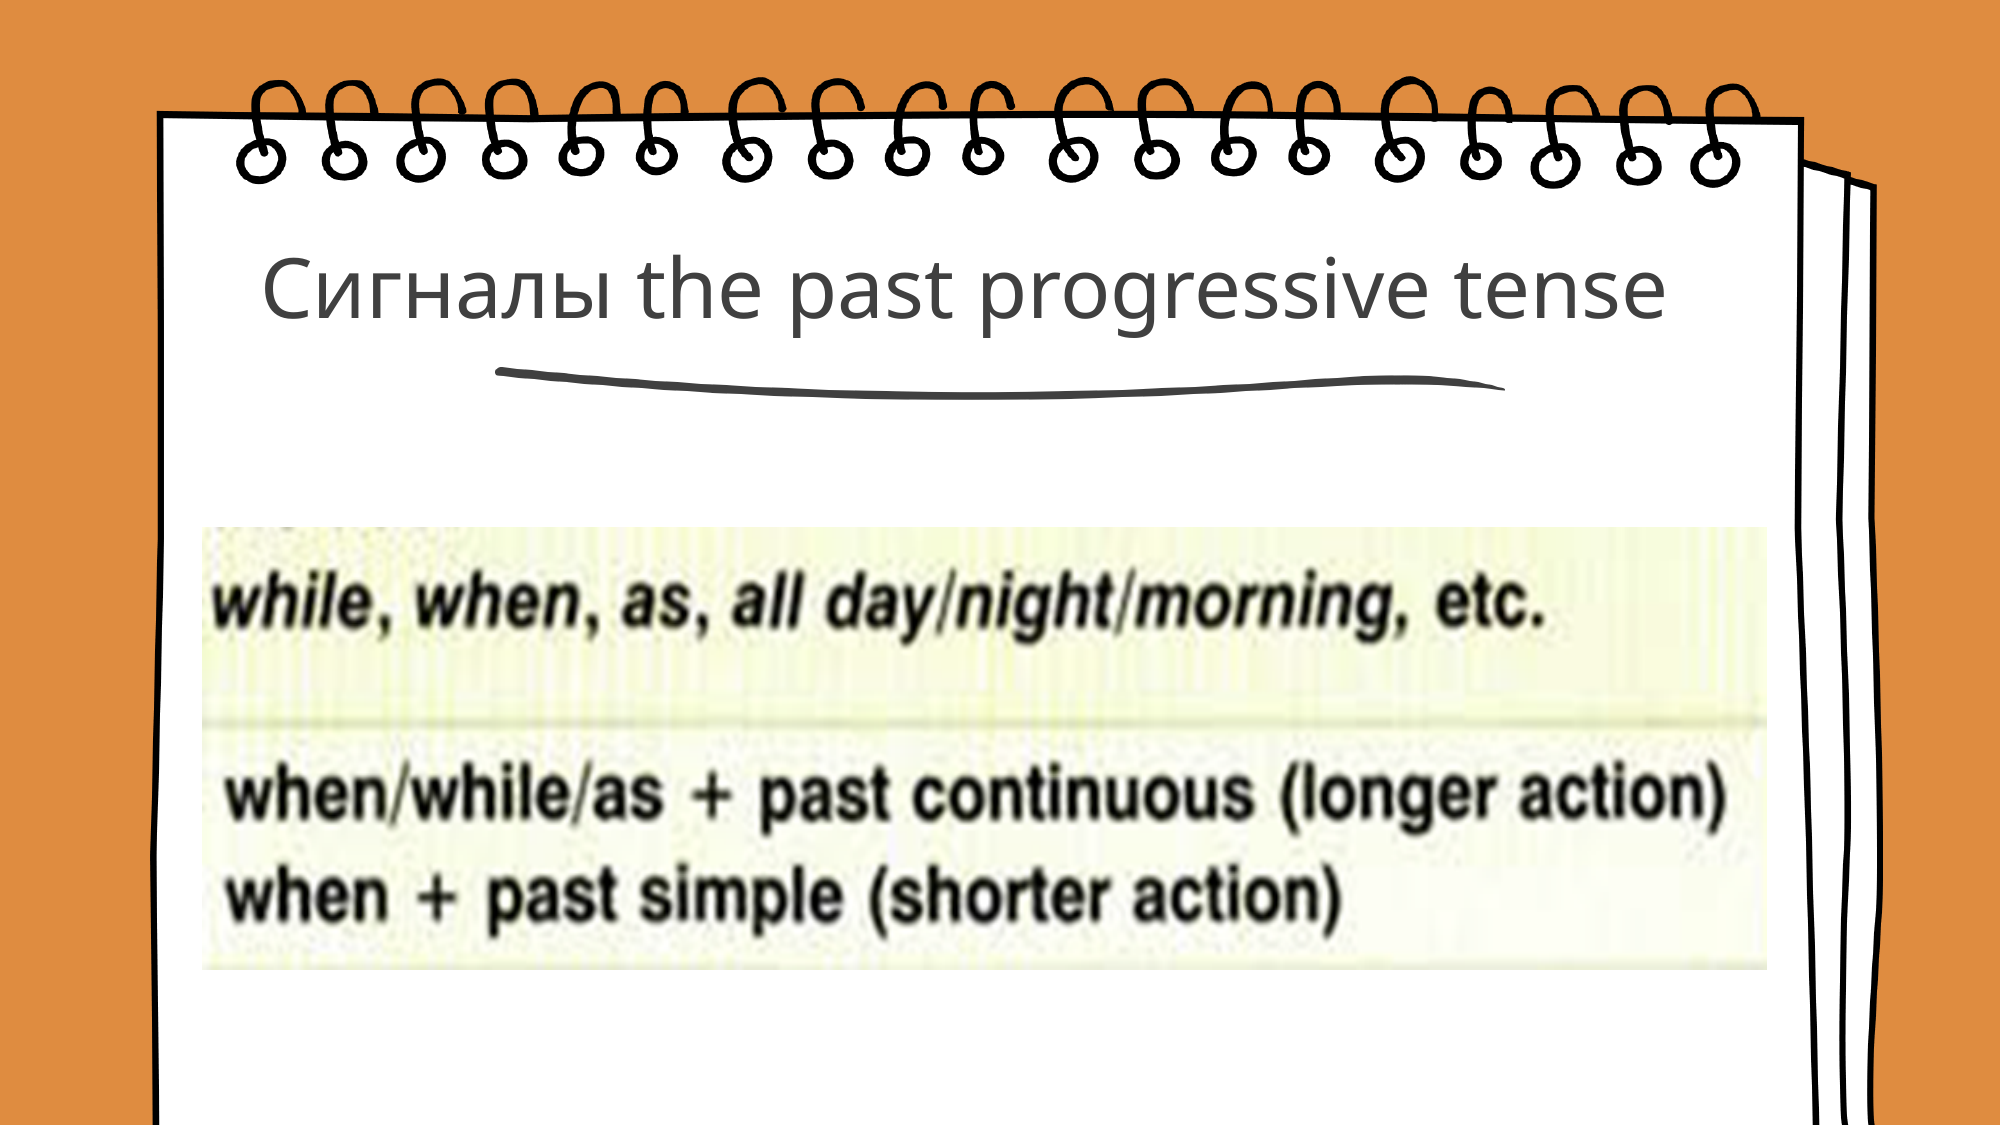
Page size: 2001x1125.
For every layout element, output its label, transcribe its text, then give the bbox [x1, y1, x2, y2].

title Сигналы the past progressive tense [223, 239, 1707, 353]
picture [150, 76, 1883, 1125]
